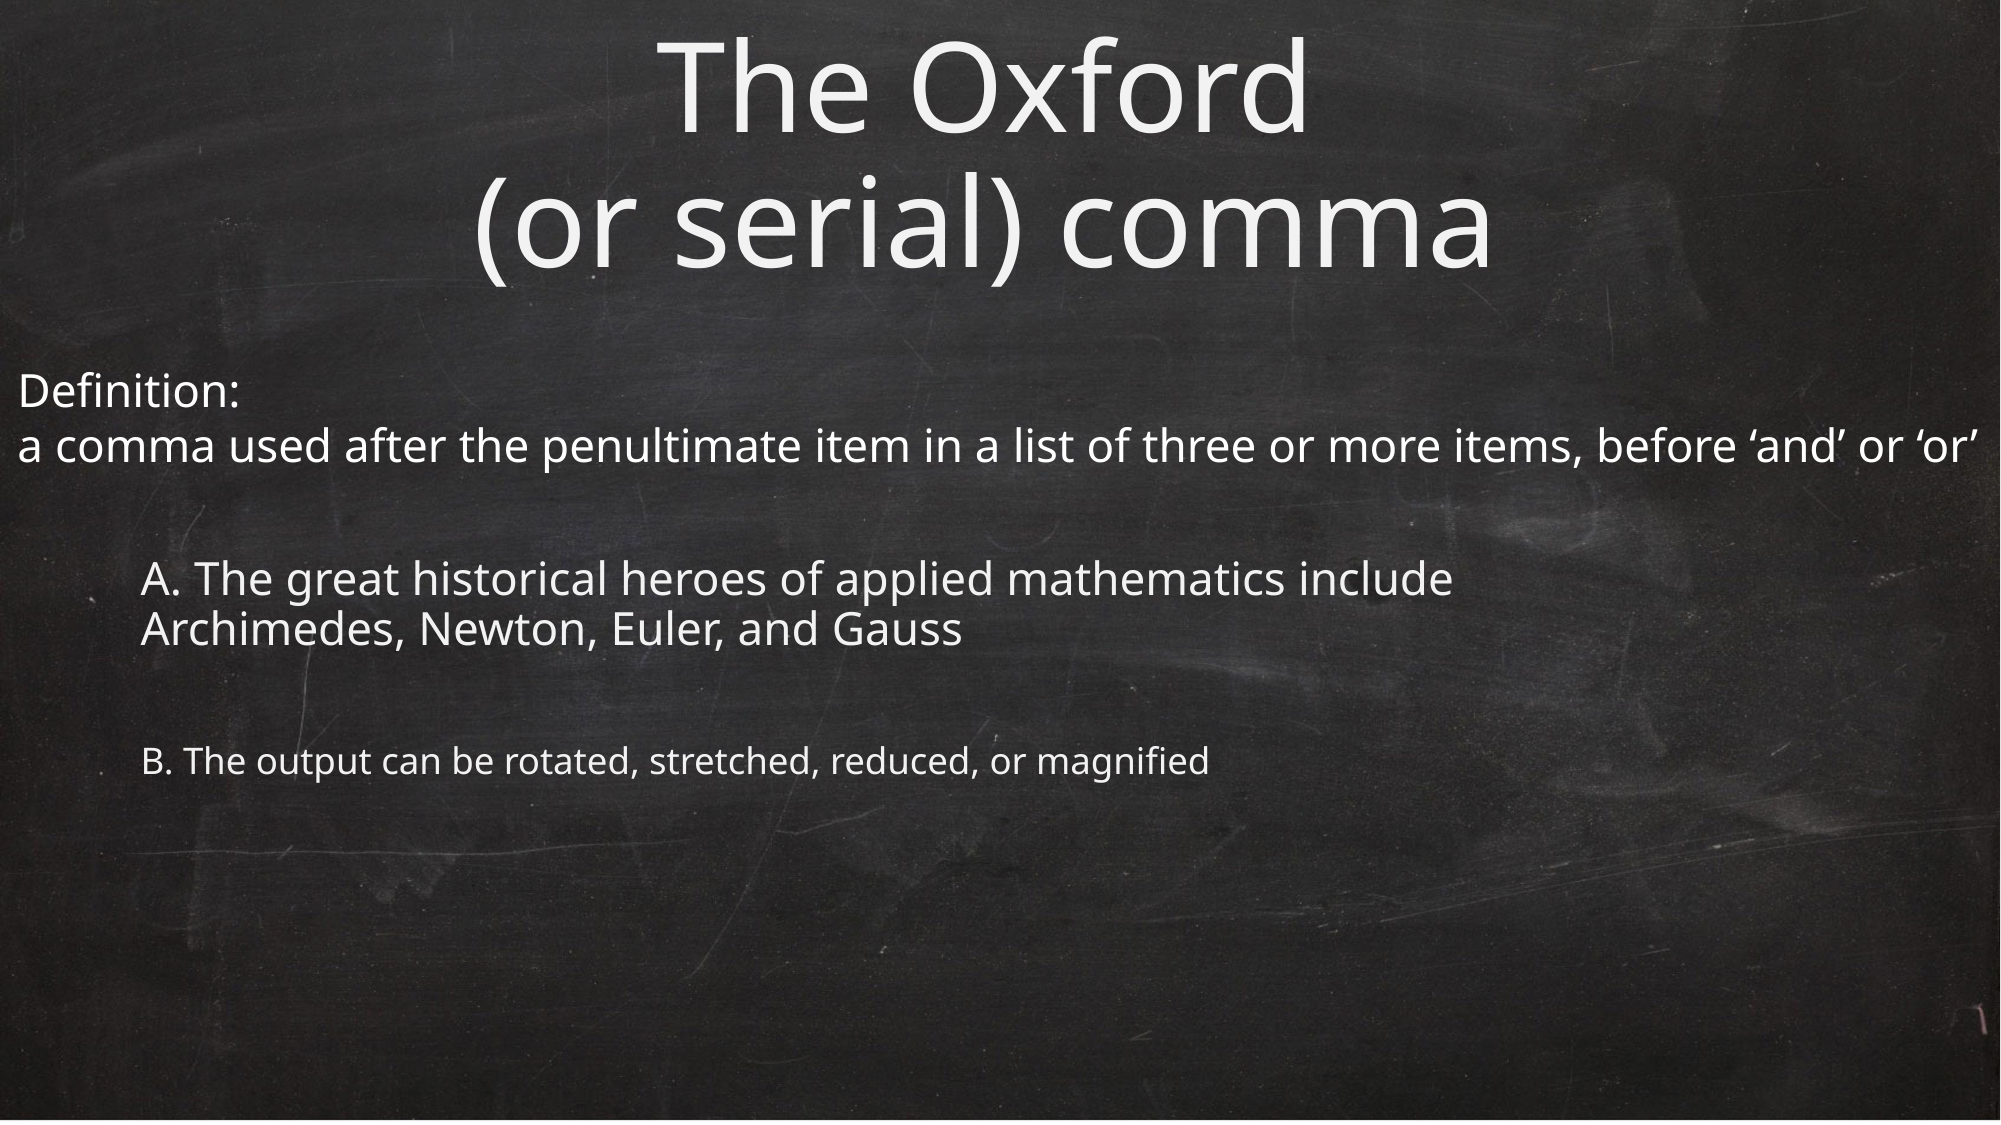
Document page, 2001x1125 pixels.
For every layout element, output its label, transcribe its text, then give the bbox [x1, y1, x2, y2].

picture [0, 0, 2001, 1125]
title The Oxford (or serial) comma [0, 0, 2000, 303]
text_box B. The output can be rotated, stretched, reduced, or magnified [125, 736, 1453, 816]
text_box Definition: a comma used after the penultimate item in a list of three or more items, before ‘and’ or ‘or’ [2, 354, 2000, 480]
subtitle A. The great historical heroes of applied mathematics include Archimedes, Newton, Euler, and Gauss [125, 548, 1497, 684]
